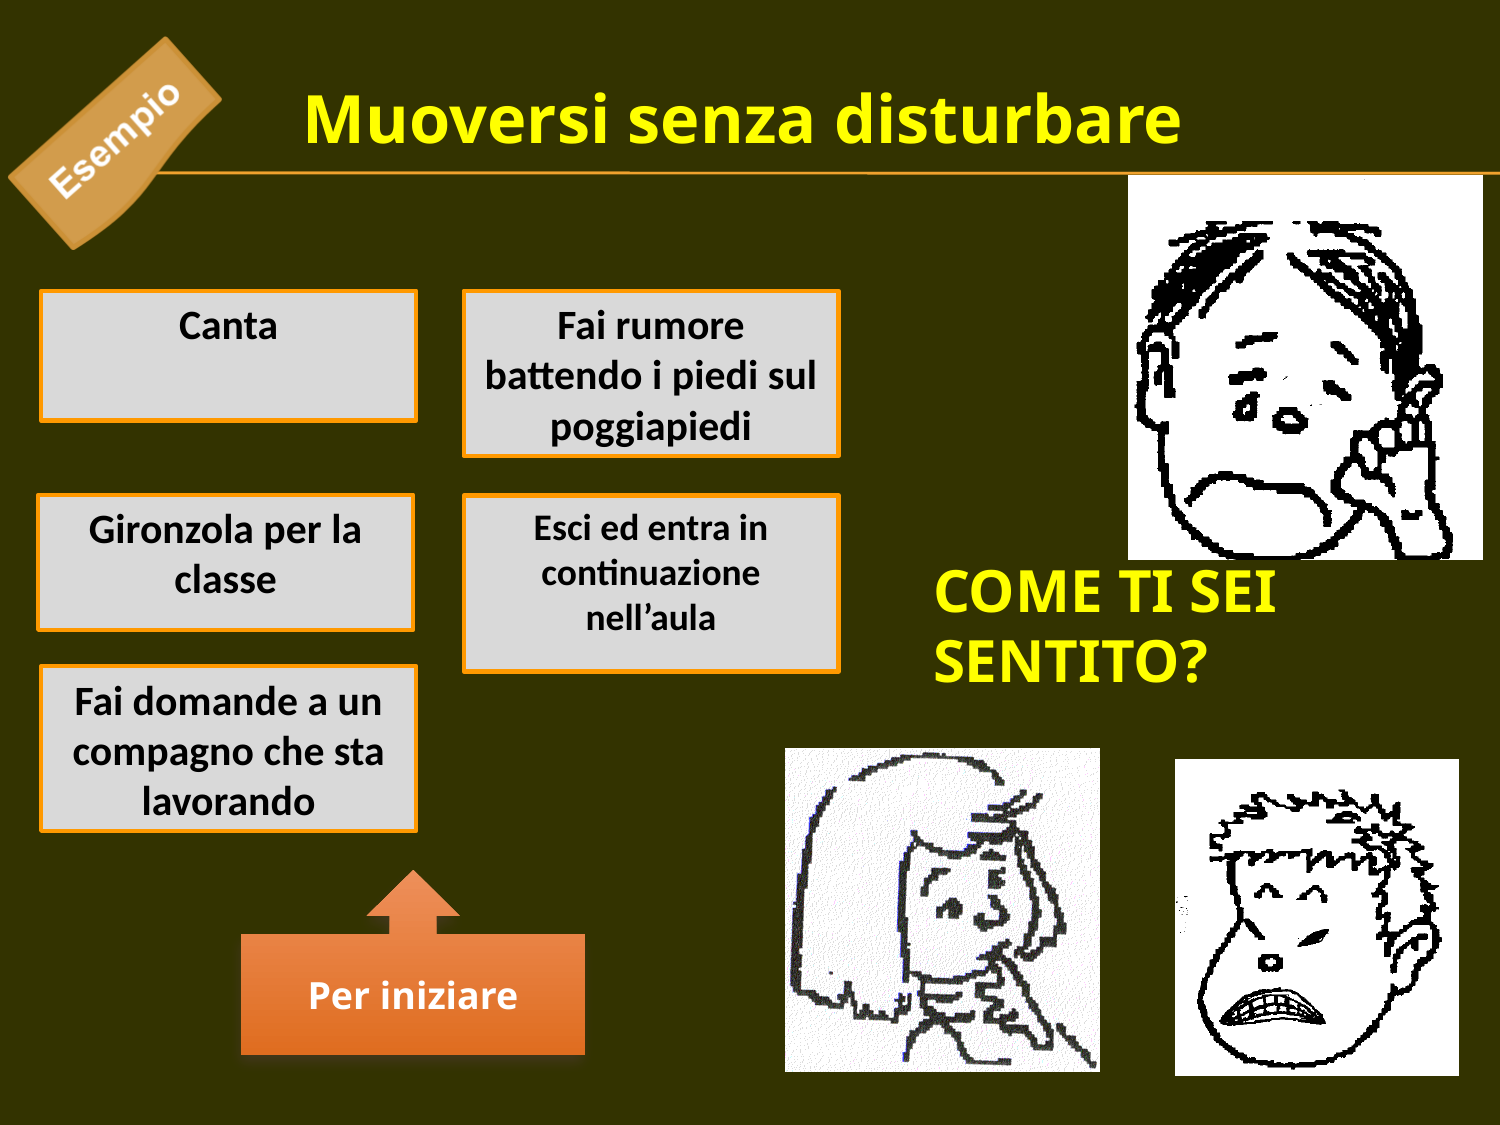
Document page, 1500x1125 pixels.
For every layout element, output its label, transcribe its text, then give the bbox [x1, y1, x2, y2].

picture [785, 748, 1100, 1073]
text_box Fai domande a un compagno che sta lavorando [39, 664, 418, 833]
text_box Fai rumore battendo i piedi sul poggiapiedi [462, 289, 841, 458]
picture [7, 36, 229, 251]
picture [1127, 175, 1483, 560]
text_box Per iniziare [240, 869, 586, 1055]
text_box Muoversi senza disturbare [287, 69, 1200, 165]
text_box Esci ed entra in continuazione nell’aula [462, 493, 841, 674]
text_box Gironzola per la classe [36, 493, 415, 632]
text_box COME TI SEI SENTITO? [918, 546, 1308, 702]
text_box Canta [39, 289, 418, 423]
picture [1174, 758, 1460, 1077]
